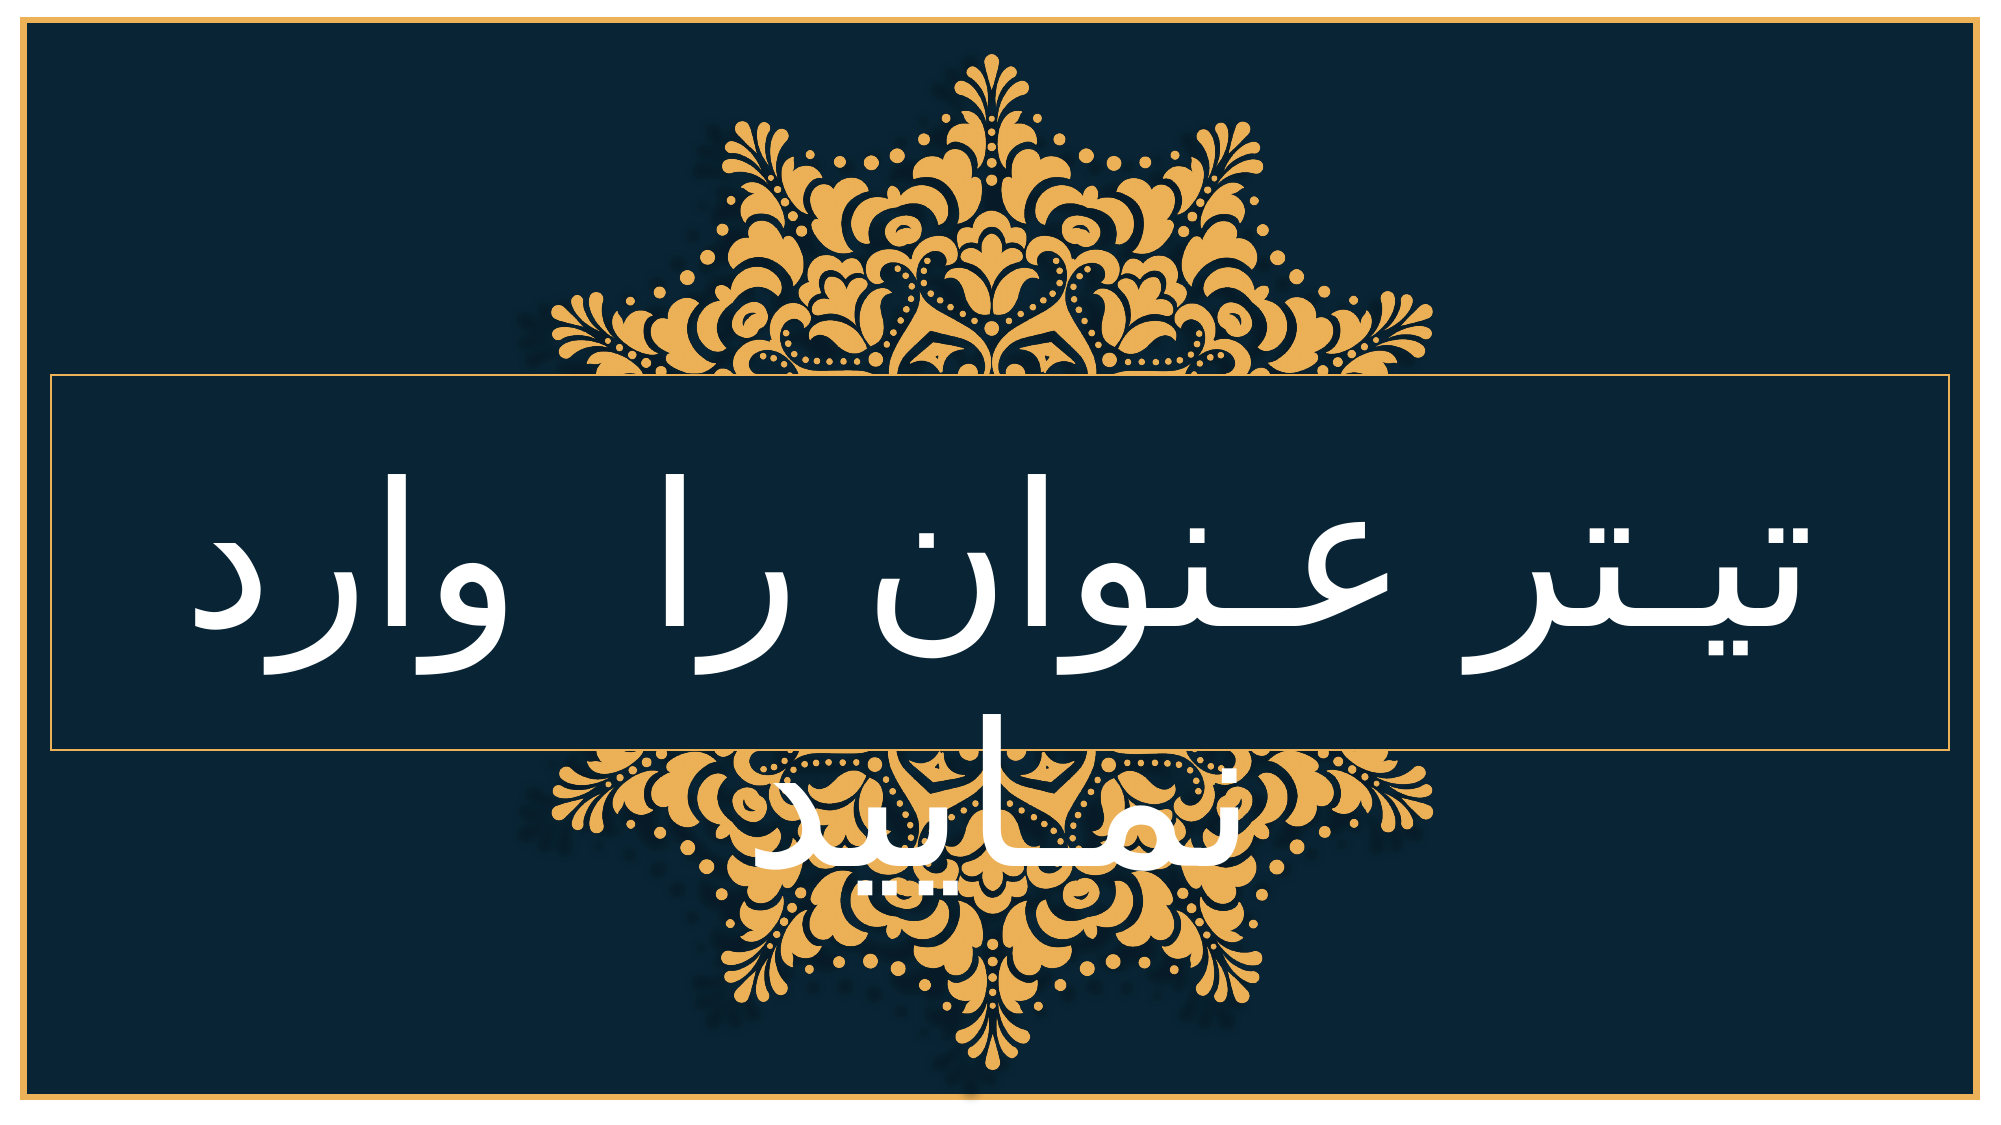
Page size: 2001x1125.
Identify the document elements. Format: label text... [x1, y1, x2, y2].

text_box [1516, 374, 1950, 418]
text_box [50, 374, 484, 418]
text_box تیـتر عـنوان را وارد نمـایید [1516, 418, 1953, 914]
text_box تیـتر عـنوان را وارد نمـایید [46, 418, 484, 914]
picture [484, 54, 1516, 1070]
